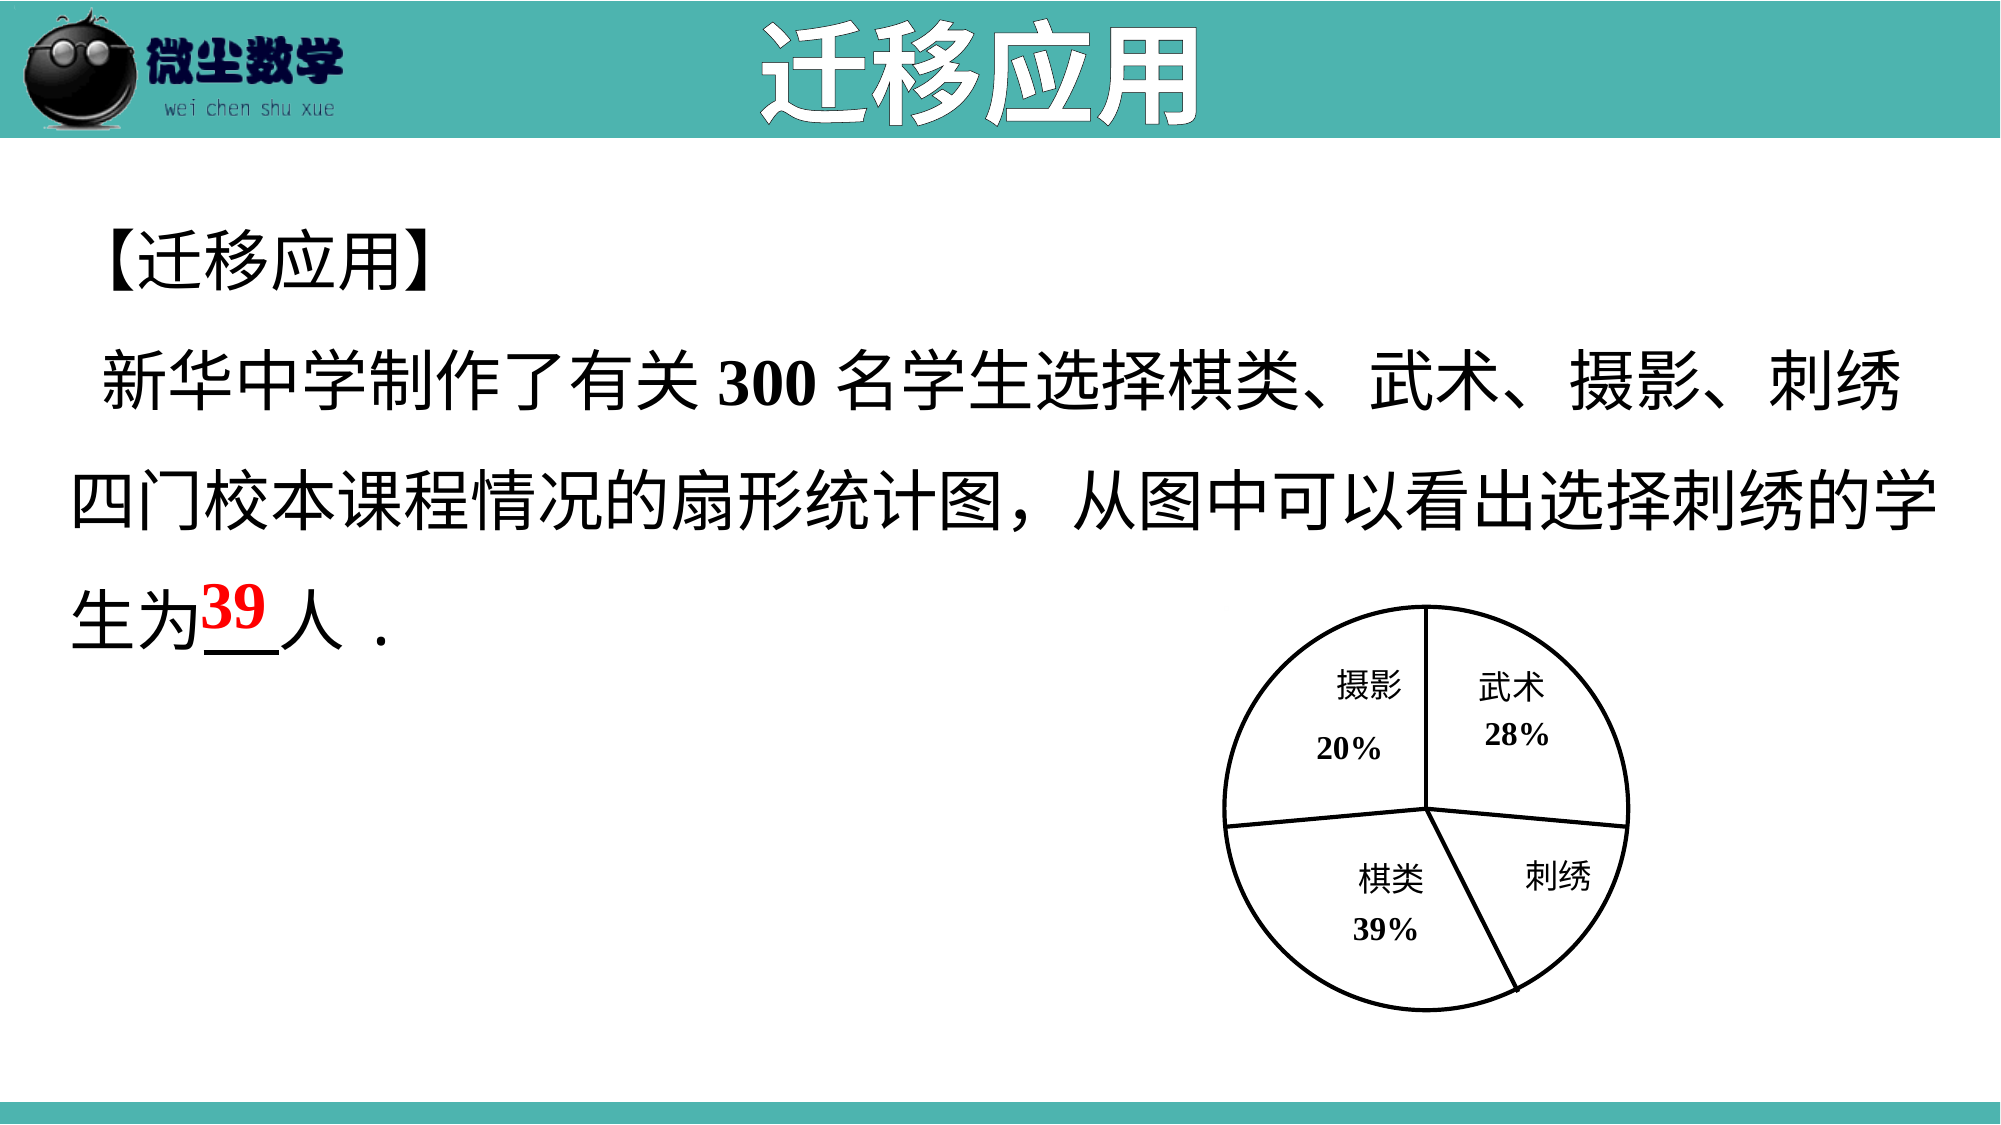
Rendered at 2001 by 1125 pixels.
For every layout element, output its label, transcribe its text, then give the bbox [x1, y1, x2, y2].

text_box 【迁移应用】 新华中学制作了有关300名学生选择棋类、武术、摄影、刺绣四门校本课程情况的扇形统计图，从图中可以看出选择刺绣的学生为 人. [55, 171, 1981, 666]
picture [0, 1, 2001, 1124]
text_box 39 [185, 554, 283, 649]
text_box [1224, 606, 1635, 1011]
text_box 迁移应用 [742, 0, 1223, 146]
